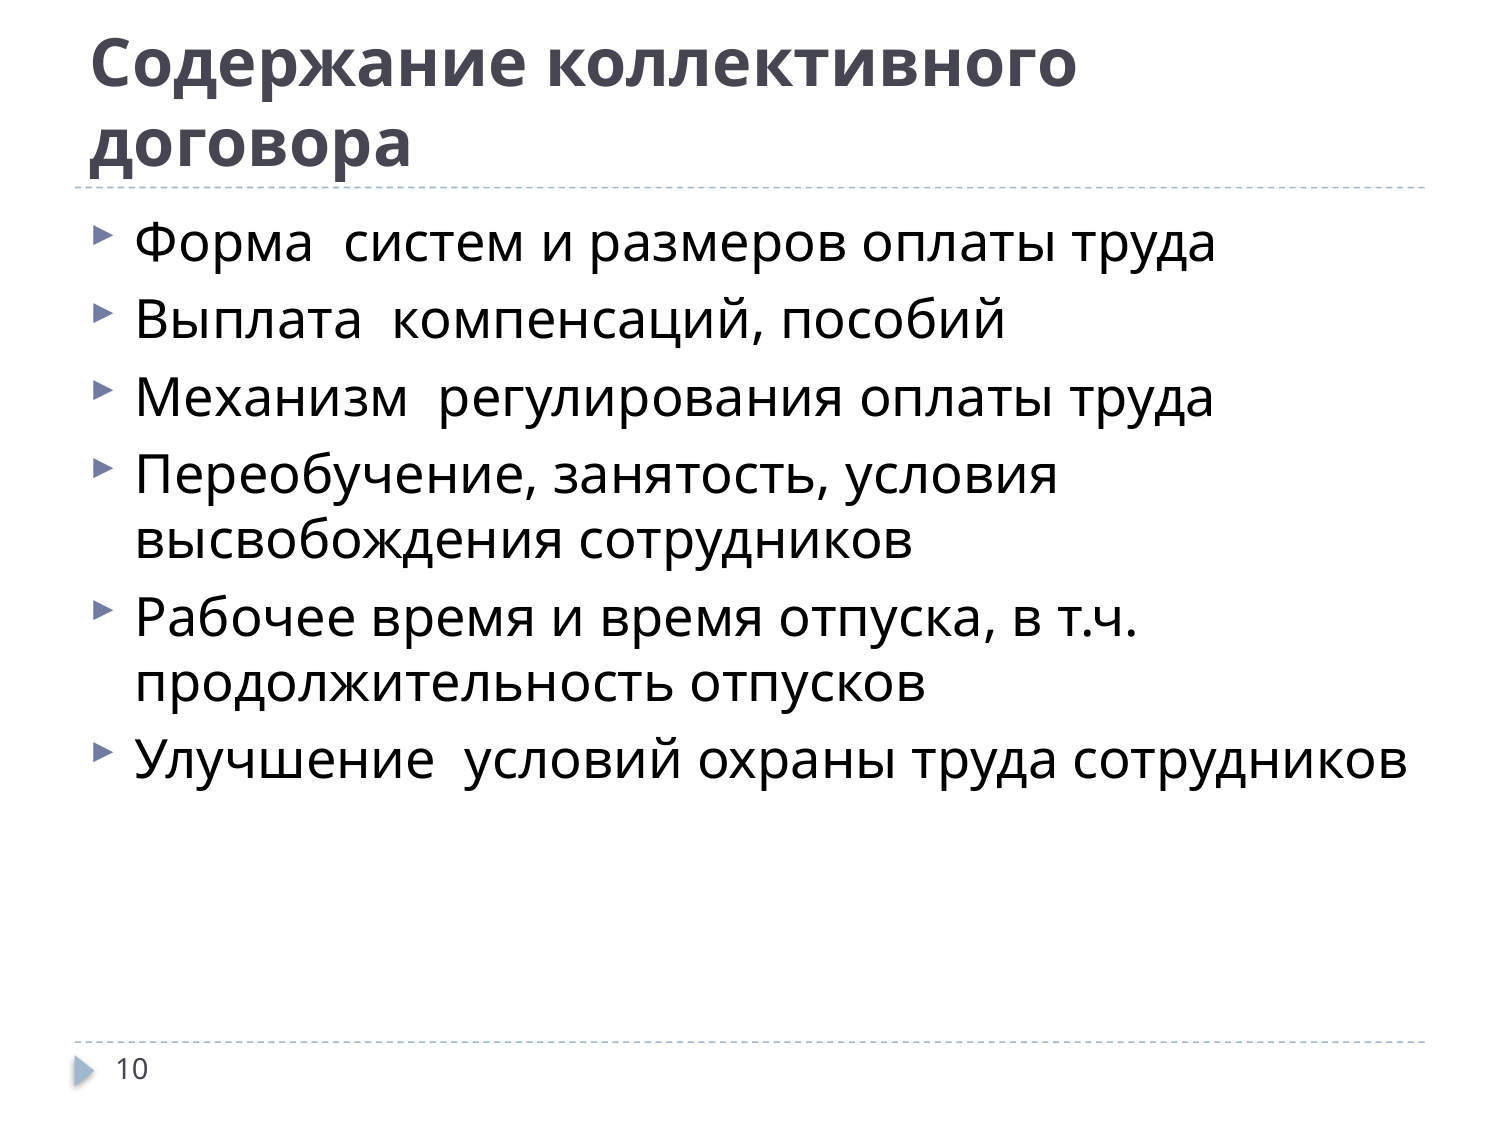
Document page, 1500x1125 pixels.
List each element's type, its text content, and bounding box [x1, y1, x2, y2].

title Содержание коллективного договора [75, 24, 1425, 188]
slide_number 10 [100, 1042, 426, 1103]
list Форма систем и размеров оплаты труда Выплата компенсаций, пособий Механизм регулирования оплаты труда Переобучение, занятость, условия высвобождения сотрудников Рабочее время и время отпуска, в т.ч. продолжительность отпусков Улучшение условий охраны труда сотрудников [75, 200, 1425, 1010]
